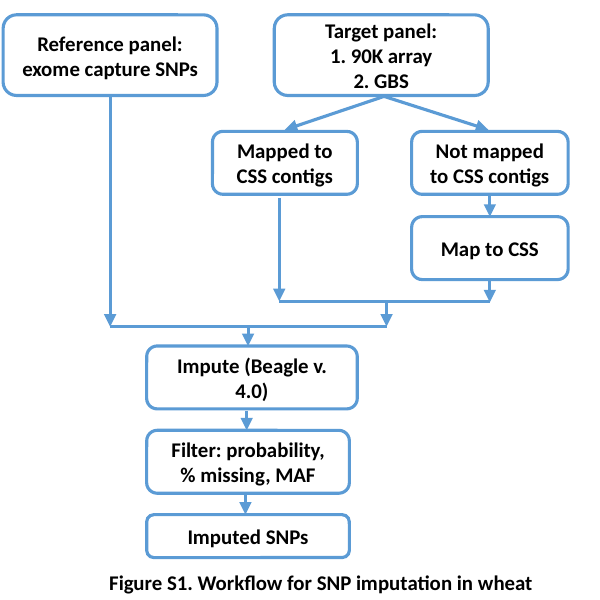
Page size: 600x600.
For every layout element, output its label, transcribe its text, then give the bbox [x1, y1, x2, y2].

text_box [3, 14, 569, 558]
text_box Figure S1. Workflow for SNP imputation in wheat [94, 562, 554, 600]
